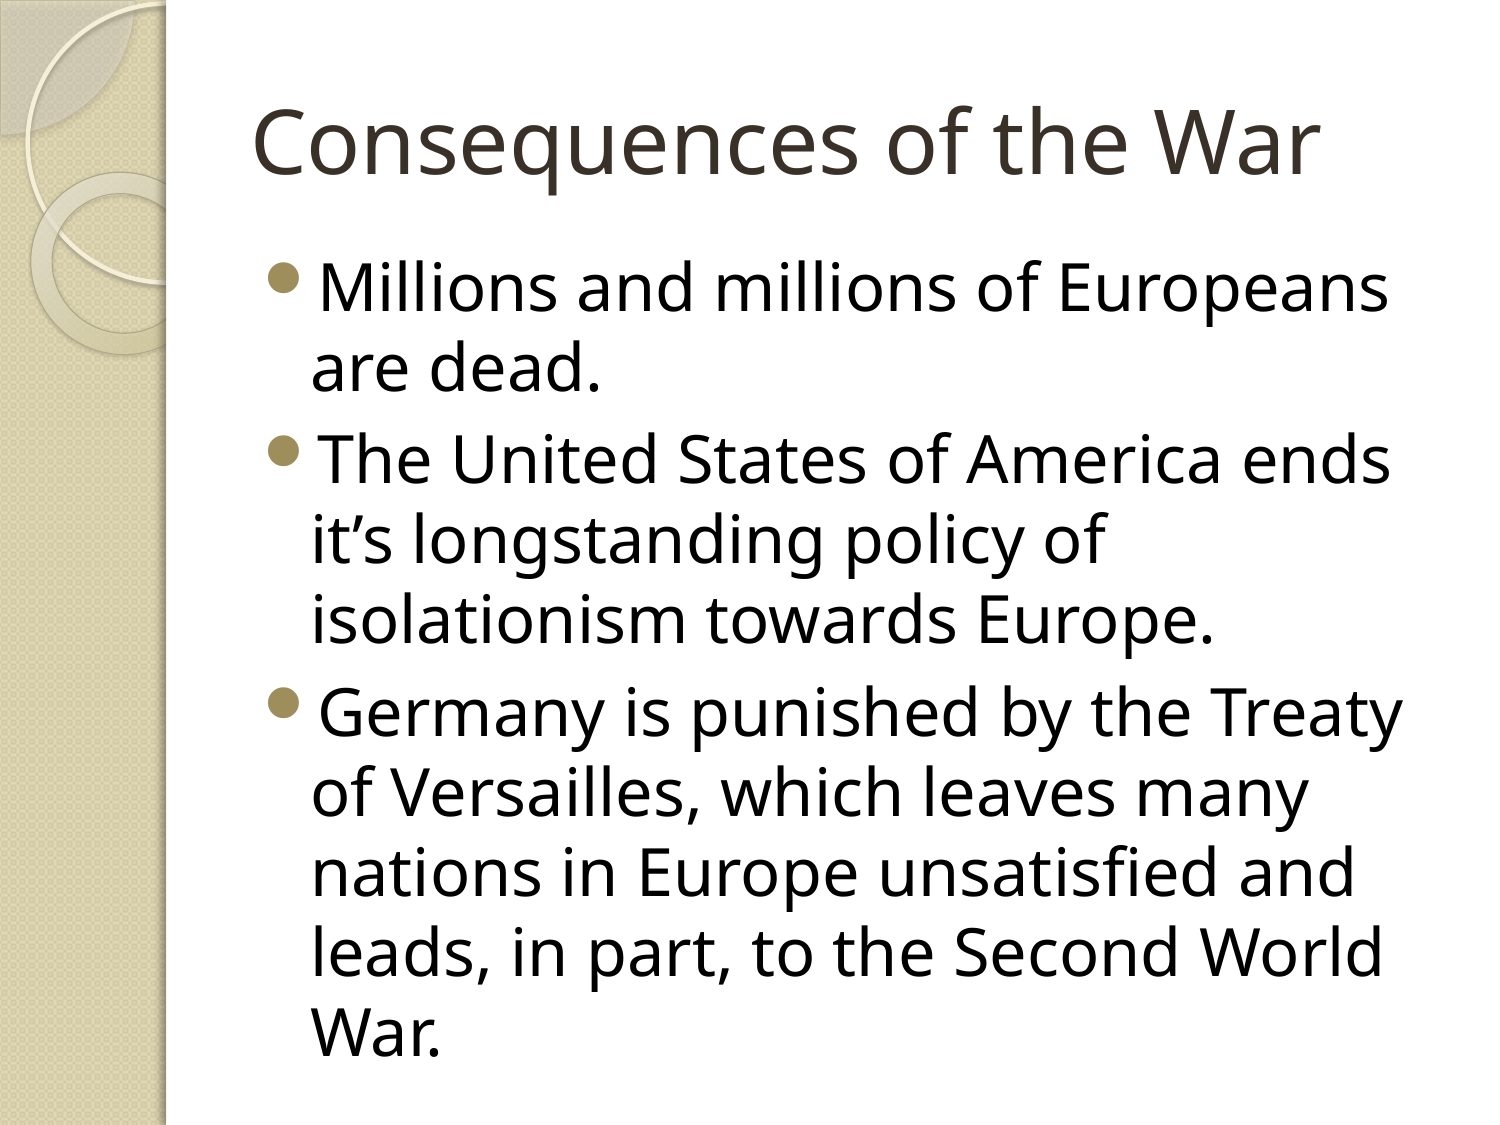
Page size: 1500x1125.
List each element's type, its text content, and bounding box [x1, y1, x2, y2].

title Consequences of the War [235, 45, 1466, 233]
list Millions and millions of Europeans are dead. The United States of America ends it’s longstanding policy of isolationism towards Europe. Germany is punished by the Treaty of Versailles, which leaves many nations in Europe unsatisfied and leads, in part, to the Second World War. [235, 237, 1466, 1025]
